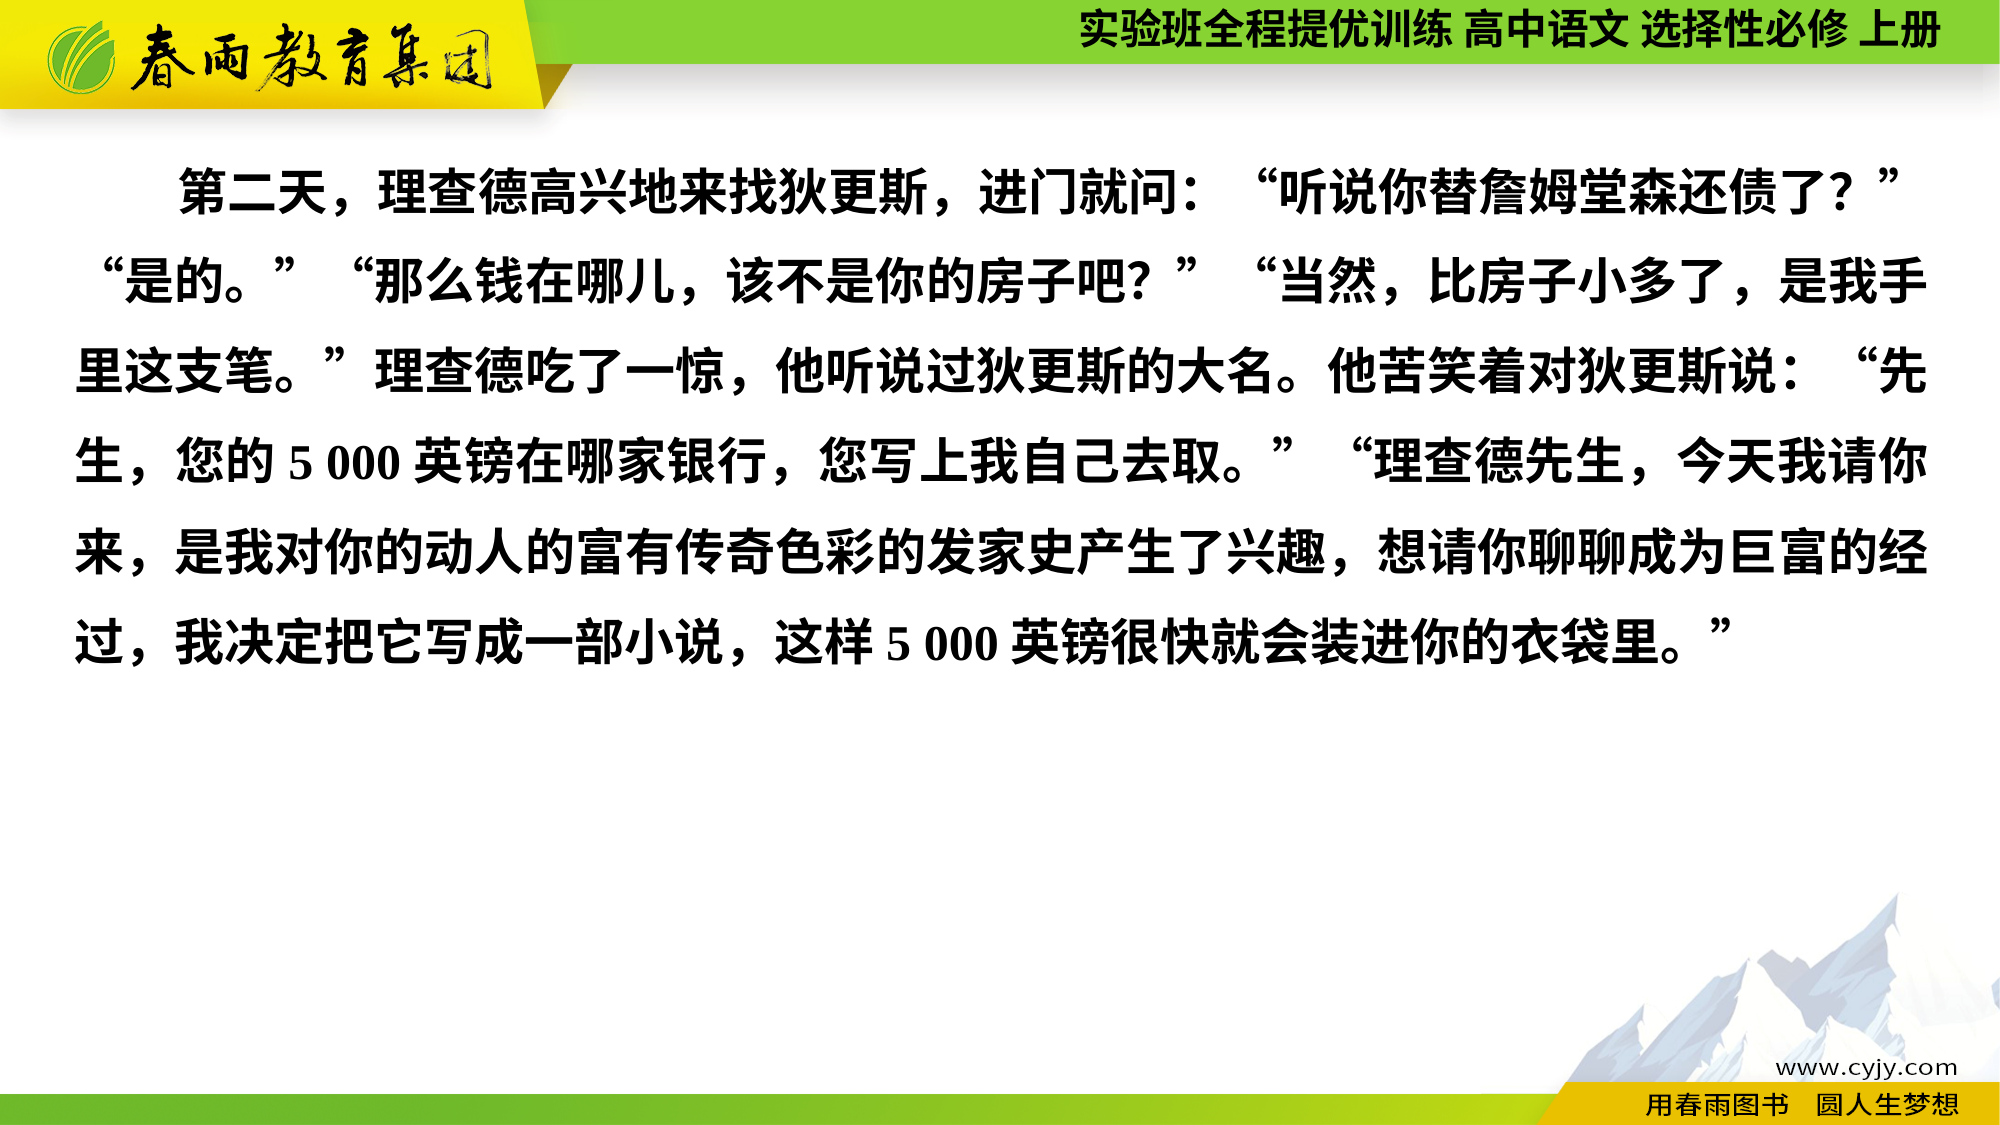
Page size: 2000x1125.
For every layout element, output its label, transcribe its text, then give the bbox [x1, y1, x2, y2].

list 第二天，理查德高兴地来找狄更斯，进门就问：“听说你替詹姆堂森还债了？”“是的。”“那么钱在哪儿，该不是你的房子吧？”“当然，比房子小多了，是我手里这支笔。”理查德吃了一惊，他听说过狄更斯的大名。他苦笑着对狄更斯说：“先生，您的5 000英镑在哪家银行，您写上我自己去取。”“理查德先生，今天我请你来，是我对你的动人的富有传奇色彩的发家史产生了兴趣，想请你聊聊成为巨富的经过，我决定把它写成一部小说，这样5 000英镑很快就会装进你的衣袋里。” [59, 122, 1944, 774]
picture [0, 0, 2000, 1125]
